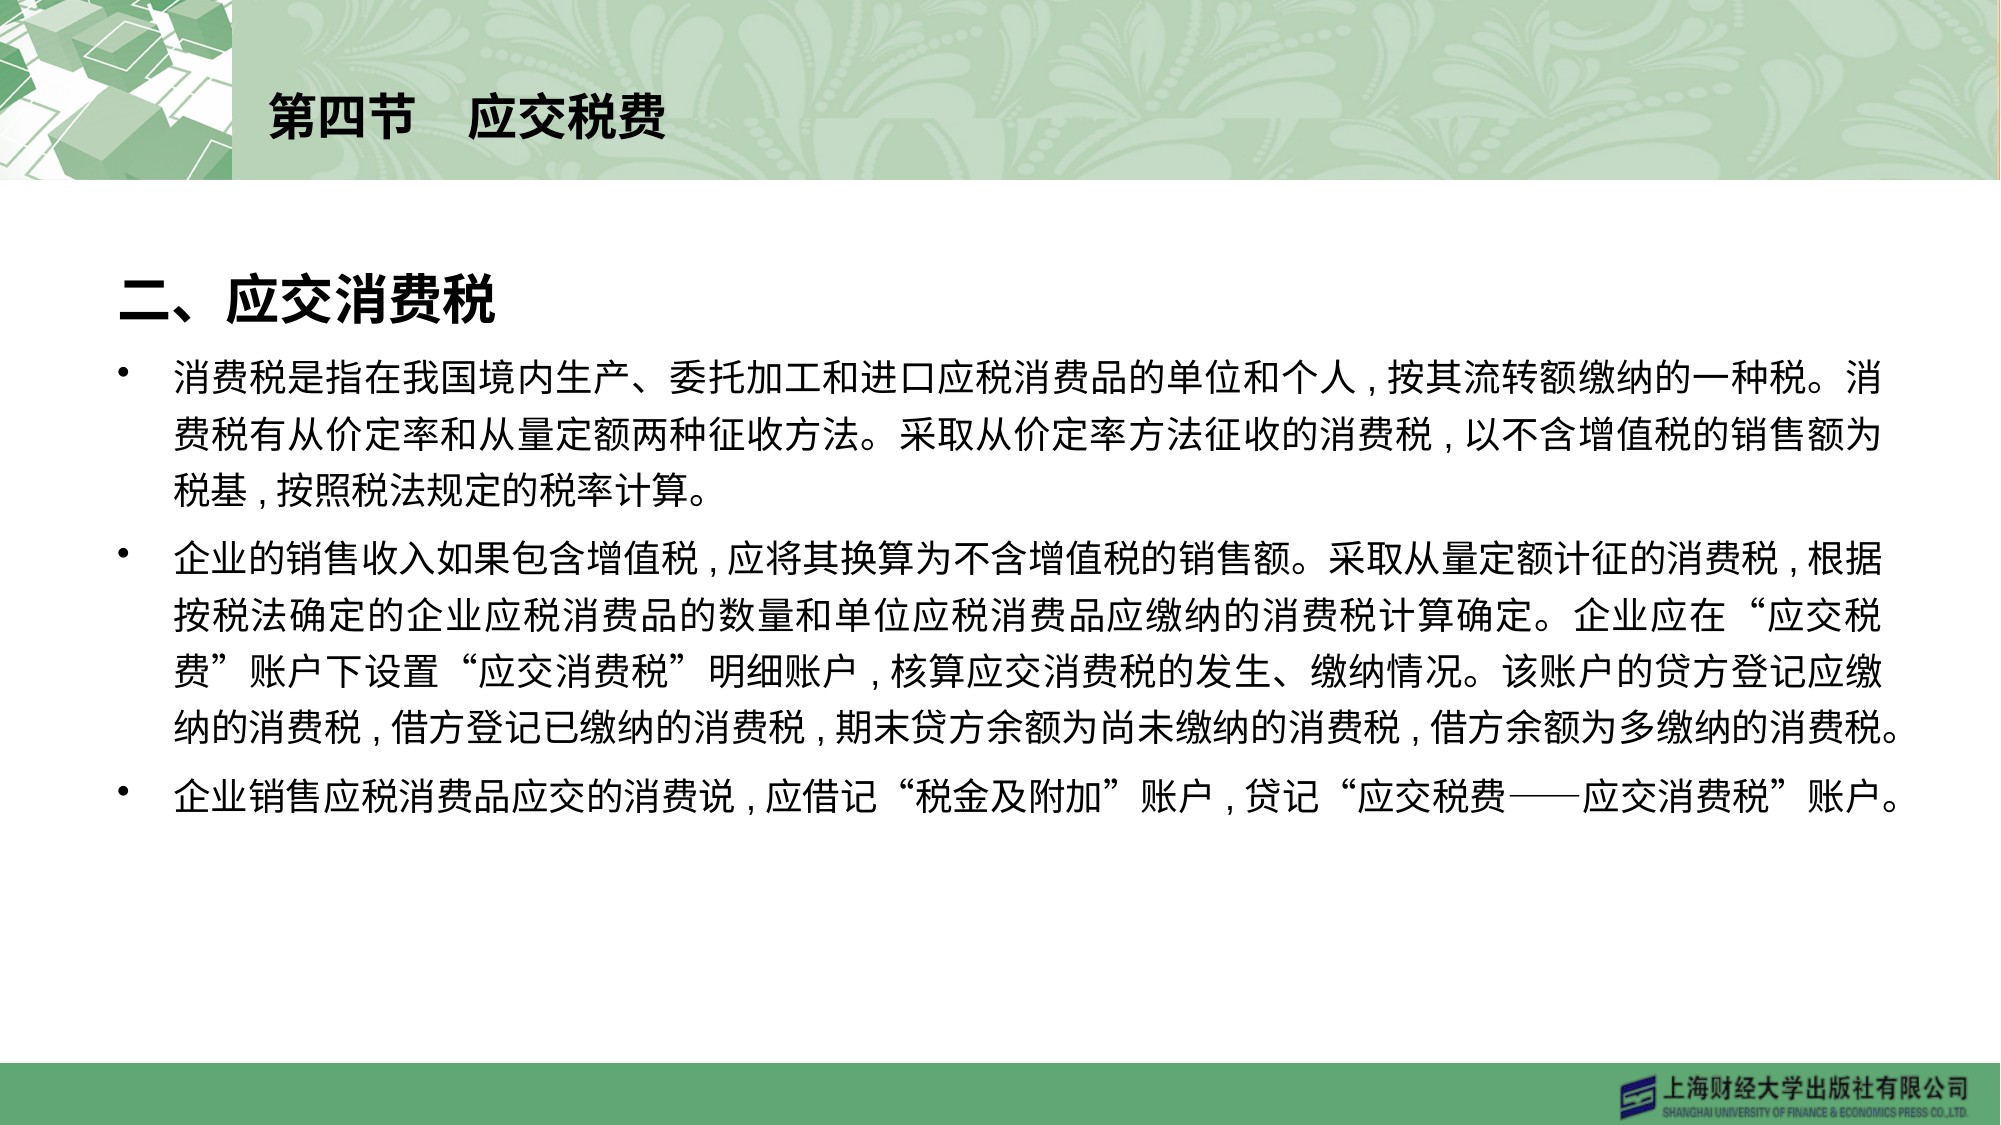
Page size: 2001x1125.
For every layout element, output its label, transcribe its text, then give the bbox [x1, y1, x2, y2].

list 二、应交消费税 消费税是指在我国境内生产、委托加工和进口应税消费品的单位和个人,按其流转额缴纳的一种税。消费税有从价定率和从量定额两种征收方法。采取从价定率方法征收的消费税,以不含增值税的销售额为税基,按照税法规定的税率计算。 企业的销售收入如果包含增值税,应将其换算为不含增值税的销售额。采取从量定额计征的消费税,根据按税法确定的企业应税消费品的数量和单位应税消费品应缴纳的消费税计算确定。企业应在“应交税费”账户下设置“应交消费税”明细账户,核算应交消费税的发生、缴纳情况。该账户的贷方登记应缴纳的消费税,借方登记已缴纳的消费税,期末贷方余额为尚未缴纳的消费税,借方余额为多缴纳的消费税。 企业销售应税消费品应交的消费说,应借记“税金及附加”账户,贷记“应交税费——应交消费税”账户。 [102, 241, 1898, 1065]
picture [0, 0, 2001, 1125]
title 第四节 应交税费 [252, 64, 1609, 168]
